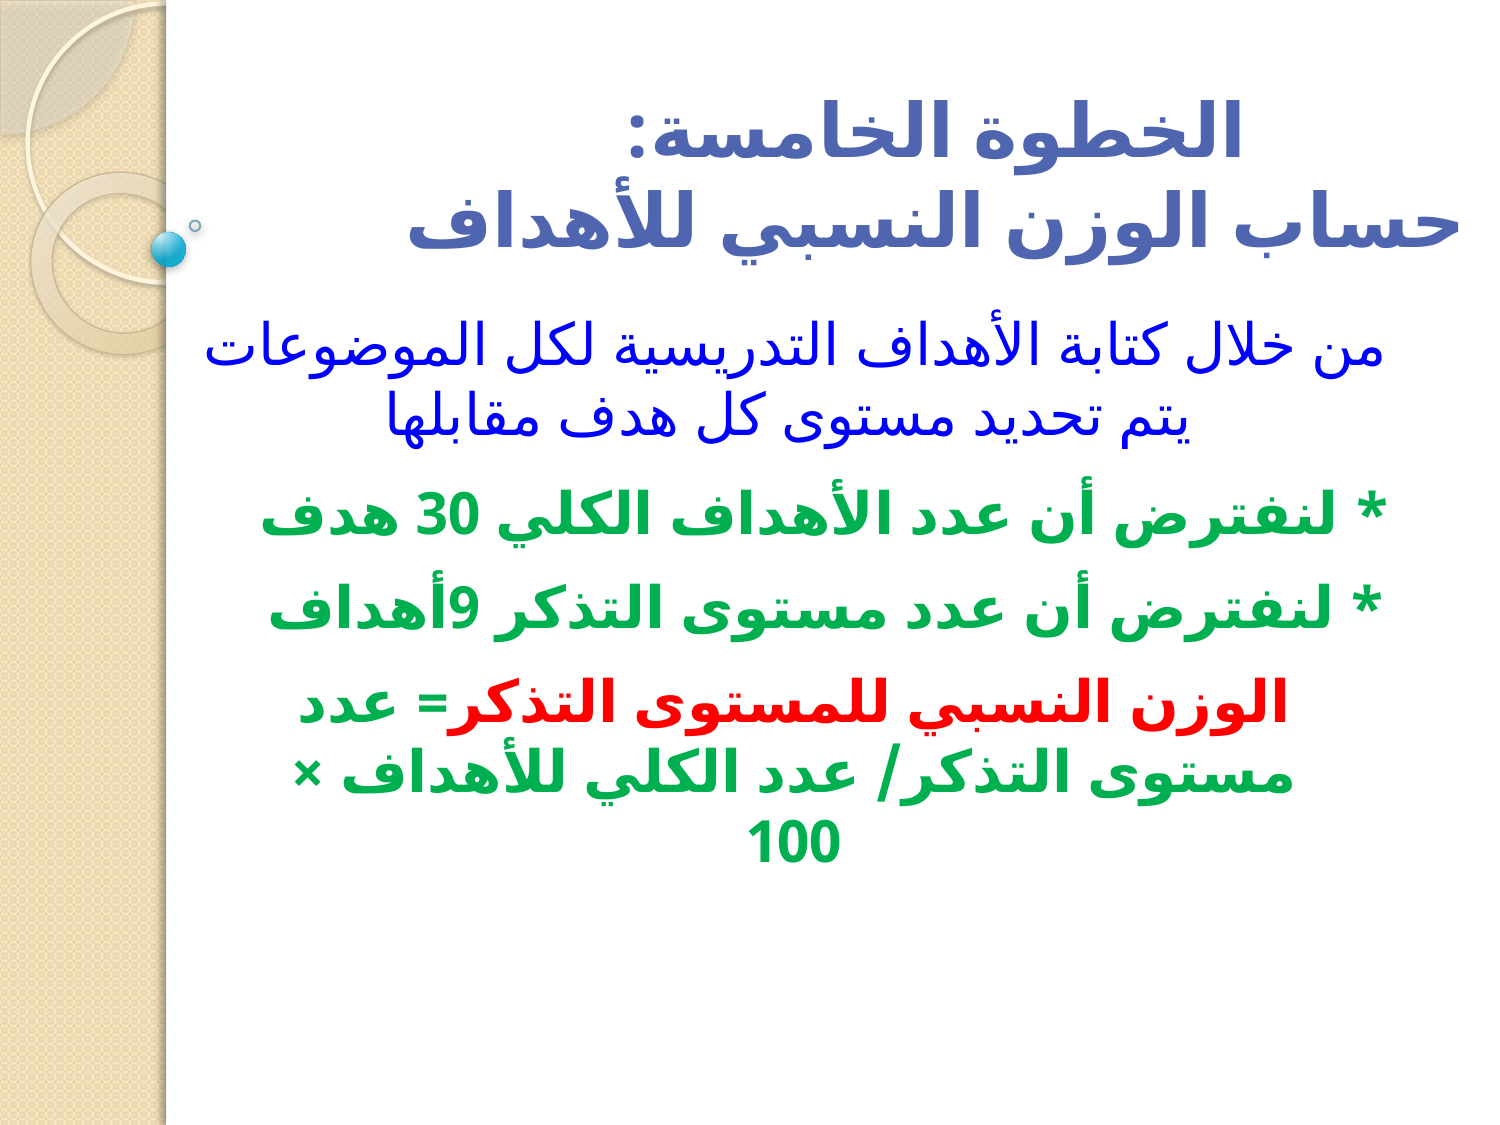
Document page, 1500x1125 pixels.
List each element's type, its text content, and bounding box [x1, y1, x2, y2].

text_box * لنفترض أن عدد مستوى التذكر 9أهداف [236, 562, 1400, 648]
text_box الخطوة الخامسة: حساب الوزن النسبي للأهداف [390, 74, 1482, 270]
text_box الوزن النسبي للمستوى التذكر= عدد مستوى التذكر/ عدد الكلي للأهداف × 100 [222, 656, 1366, 882]
text_box * لنفترض أن عدد الأهداف الكلي 30 هدف [244, 468, 1405, 554]
text_box من خلال كتابة الأهداف التدريسية لكل الموضوعات يتم تحديد مستوى كل هدف مقابلها [173, 299, 1403, 455]
